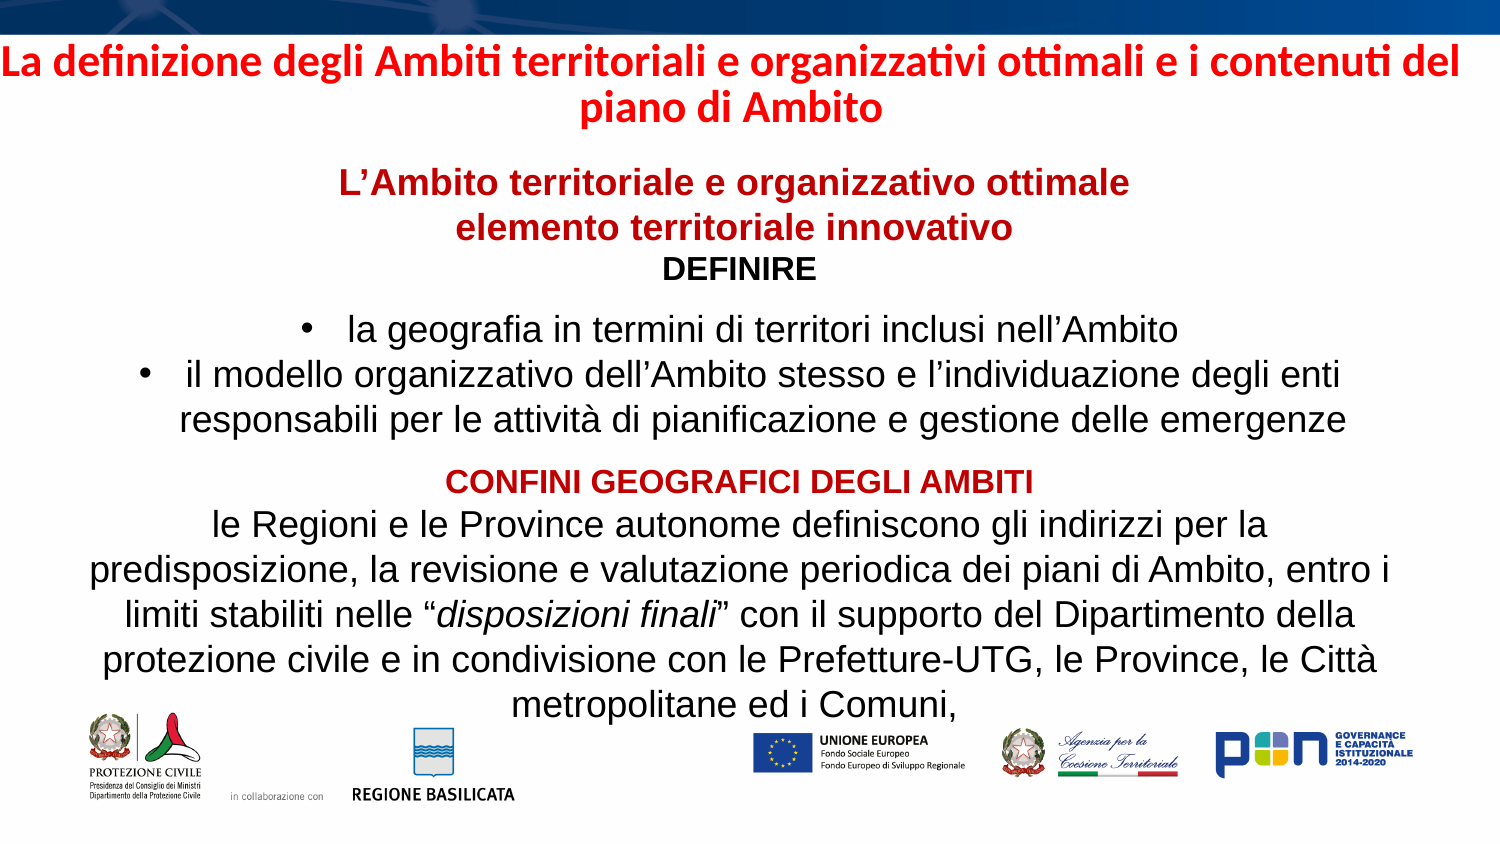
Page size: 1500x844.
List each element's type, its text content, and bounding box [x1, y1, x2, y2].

picture [0, 0, 1500, 844]
text_box La definizione degli Ambiti territoriali e organizzativi ottimali e i contenuti del piano di Ambito [0, 32, 1481, 140]
text_box L’Ambito territoriale e organizzativo ottimale elemento territoriale innovativo DEFINIRE la geografia in termini di territori inclusi nell’Ambito il modello organizzativo dell’Ambito stesso e l’individuazione degli enti responsabili per le attività di pianificazione e gestione delle emergenze CONFINI GEOGRAFICI DEGLI AMBITI le Regioni e le Province autonome definiscono gli indirizzi per la predisposizione, la revisione e valutazione periodica dei piani di Ambito, entro i limiti stabiliti nelle “disposizioni finali” con il supporto del Dipartimento della protezione civile e in condivisione con le Prefetture-UTG, le Province, le Città metropolitane ed i Comuni, [65, 140, 1415, 733]
